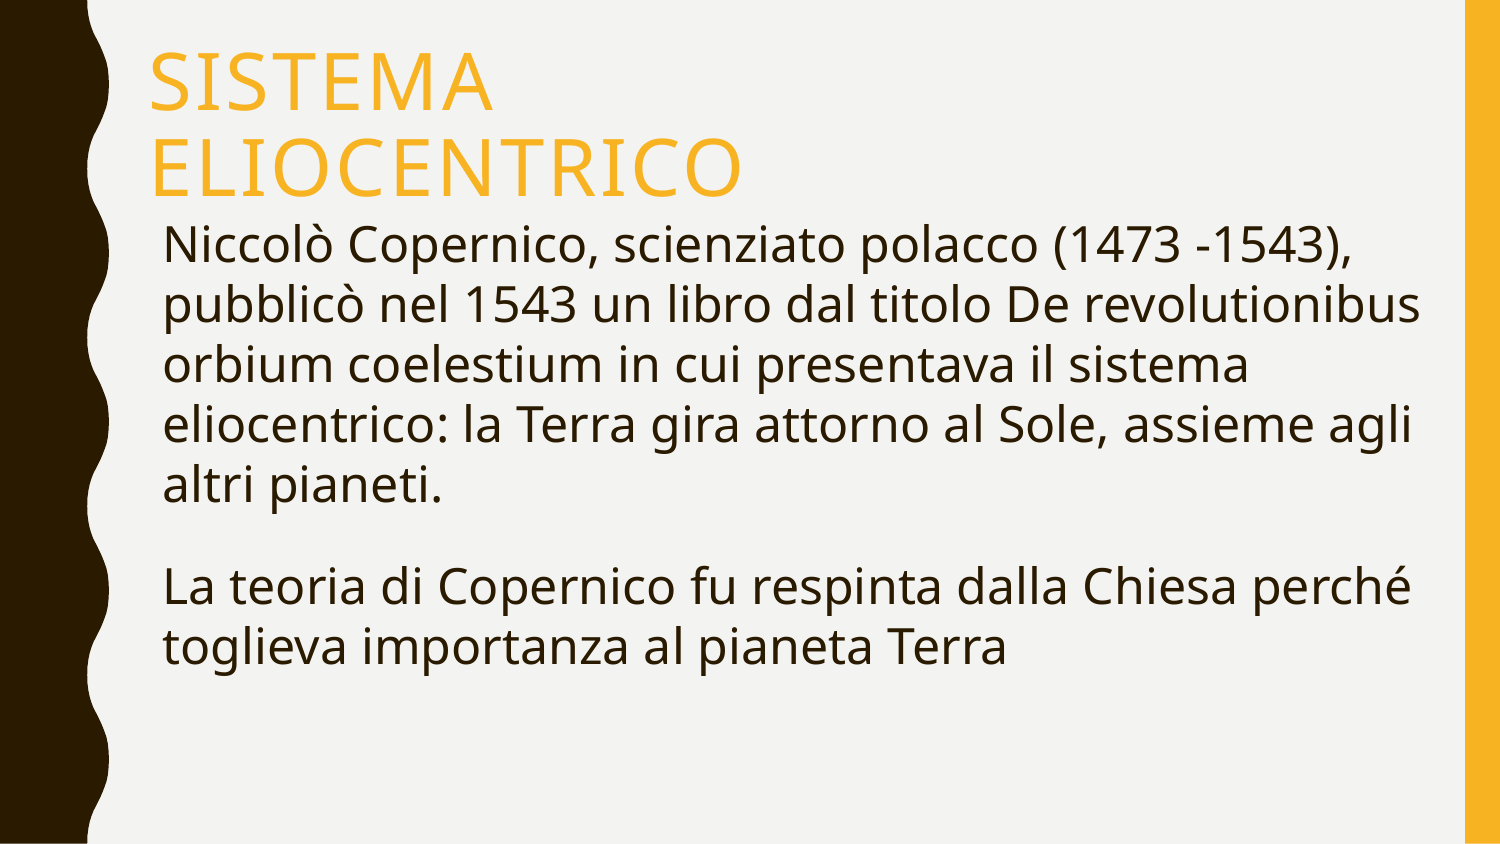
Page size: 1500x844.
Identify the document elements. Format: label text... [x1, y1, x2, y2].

title SISTEMA ELIOCENTRICO [133, 64, 1035, 190]
text_box Niccolò Copernico, scienziato polacco (1473 -1543), pubblicò nel 1543 un libro dal titolo De revolutionibus orbium coelestium in cui presentava il sistema eliocentrico: la Terra gira attorno al Sole, assieme agli altri pianeti. La teoria di Copernico fu respinta dalla Chiesa perché toglieva importanza al pianeta Terra [147, 197, 1447, 599]
